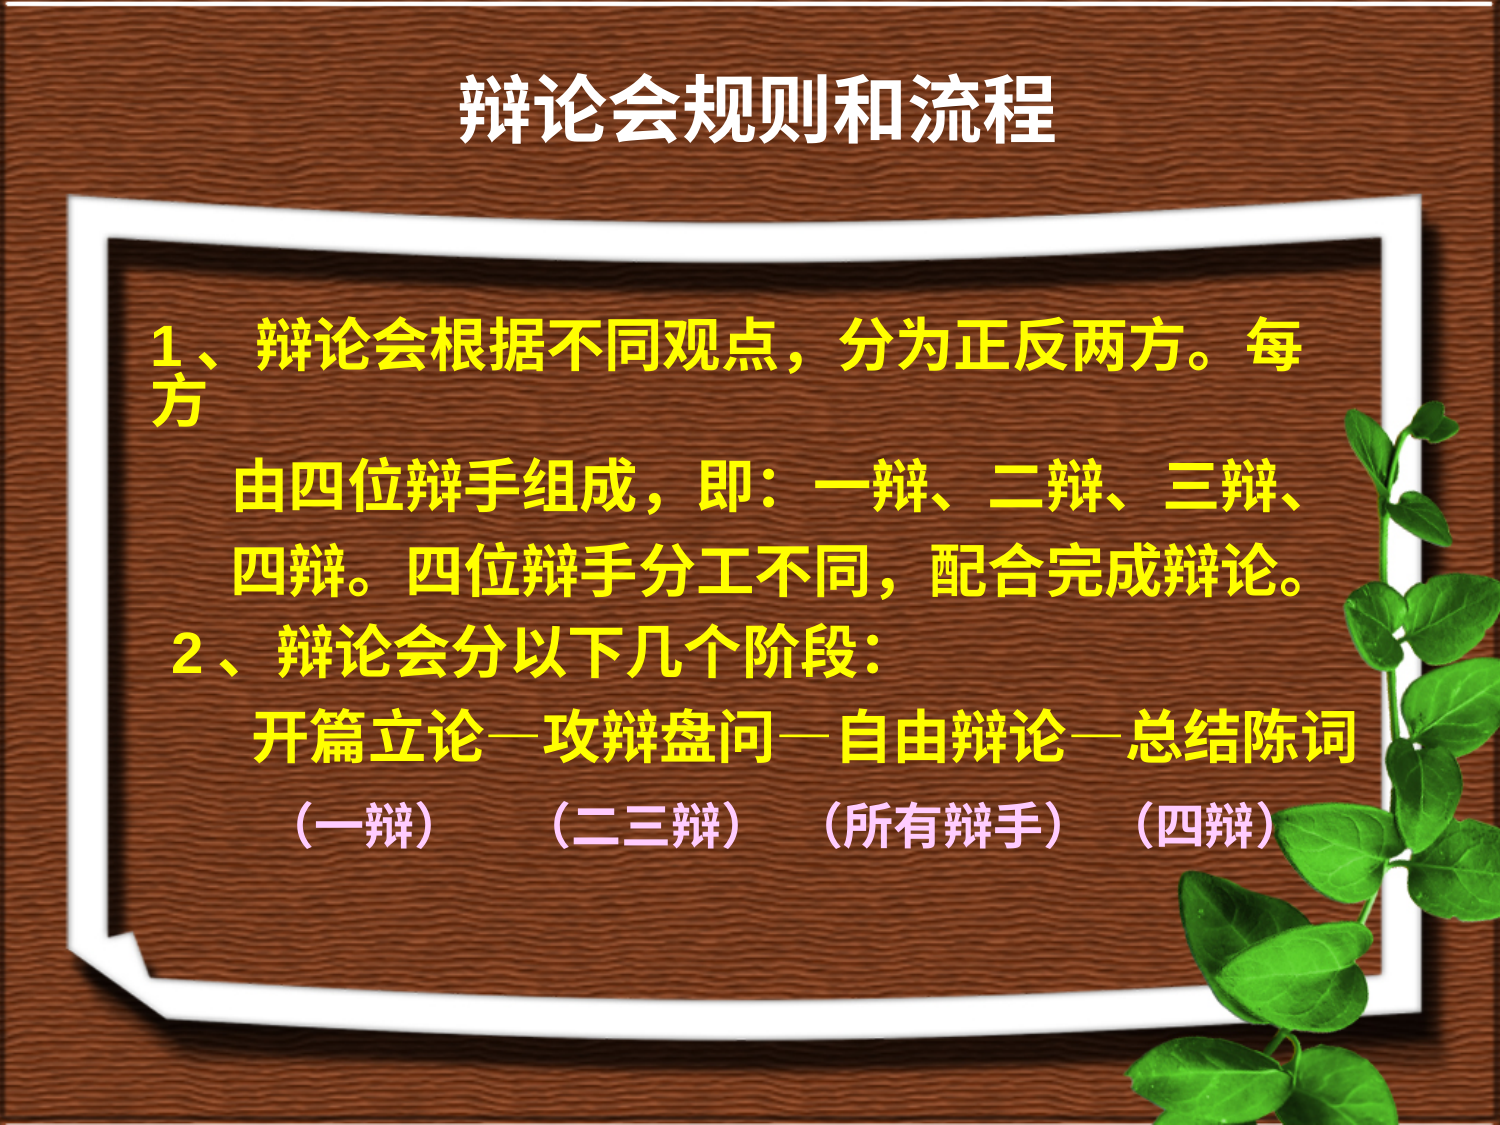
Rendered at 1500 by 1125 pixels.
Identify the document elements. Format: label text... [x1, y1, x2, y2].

text_box 辩论会规则和流程 [442, 54, 1152, 160]
text_box 2、辩论会分以下几个阶段： 开篇立论—攻辩盘问—自由辩论—总结陈词 （一辩） （二三辩） （所有辩手） （四辩） [156, 621, 1500, 998]
text_box 1、辩论会根据不同观点，分为正反两方。每方 由四位辩手组成，即：一辩、二辩、三辩、 四辩。四位辩手分工不同，配合完成辩论。 [135, 314, 1376, 612]
picture [0, 0, 1500, 1125]
